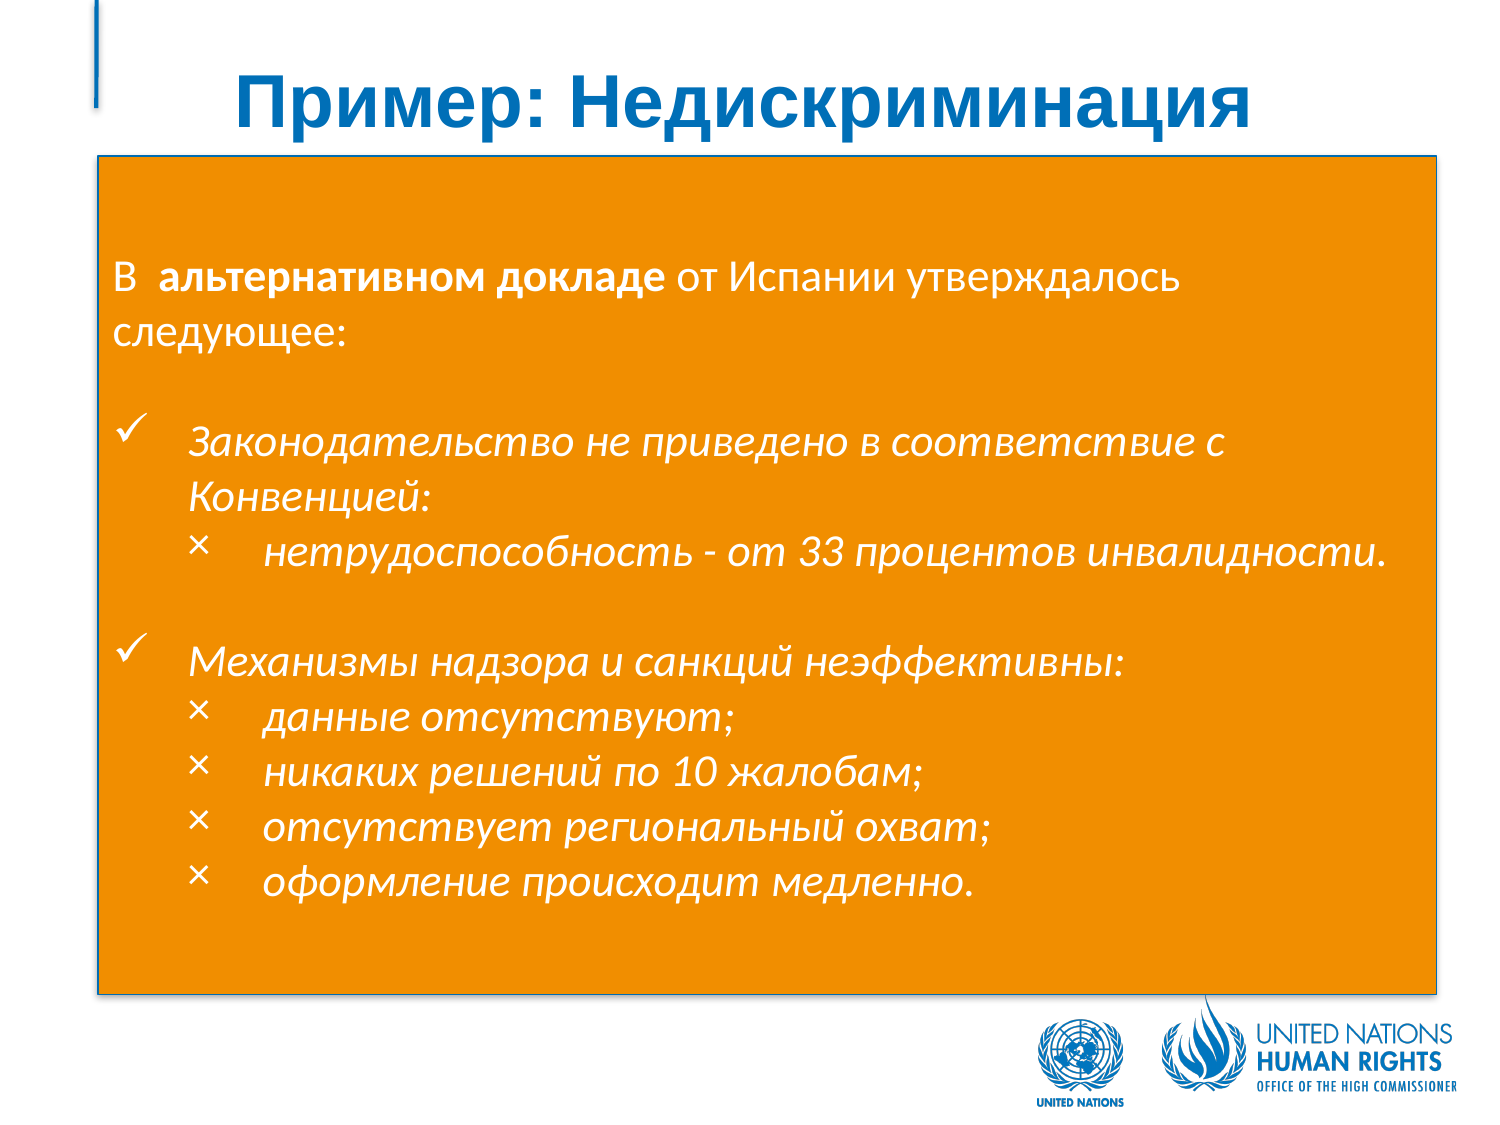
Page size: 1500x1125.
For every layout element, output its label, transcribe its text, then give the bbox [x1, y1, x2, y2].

picture [1037, 990, 1457, 1107]
text_box В альтернативном докладе от Испании утверждалось следующее: Законодательство не приведено в соответствие с Конвенцией: нетрудоспособность - от 33 процентов инвалидности. Механизмы надзора и санкций неэффективны: данные отсутствуют; никаких решений по 10 жалобам; отсутствует региональный охват; оформление происходит медленно. [97, 155, 1437, 995]
title Пример: Недискриминация [52, 45, 1437, 224]
